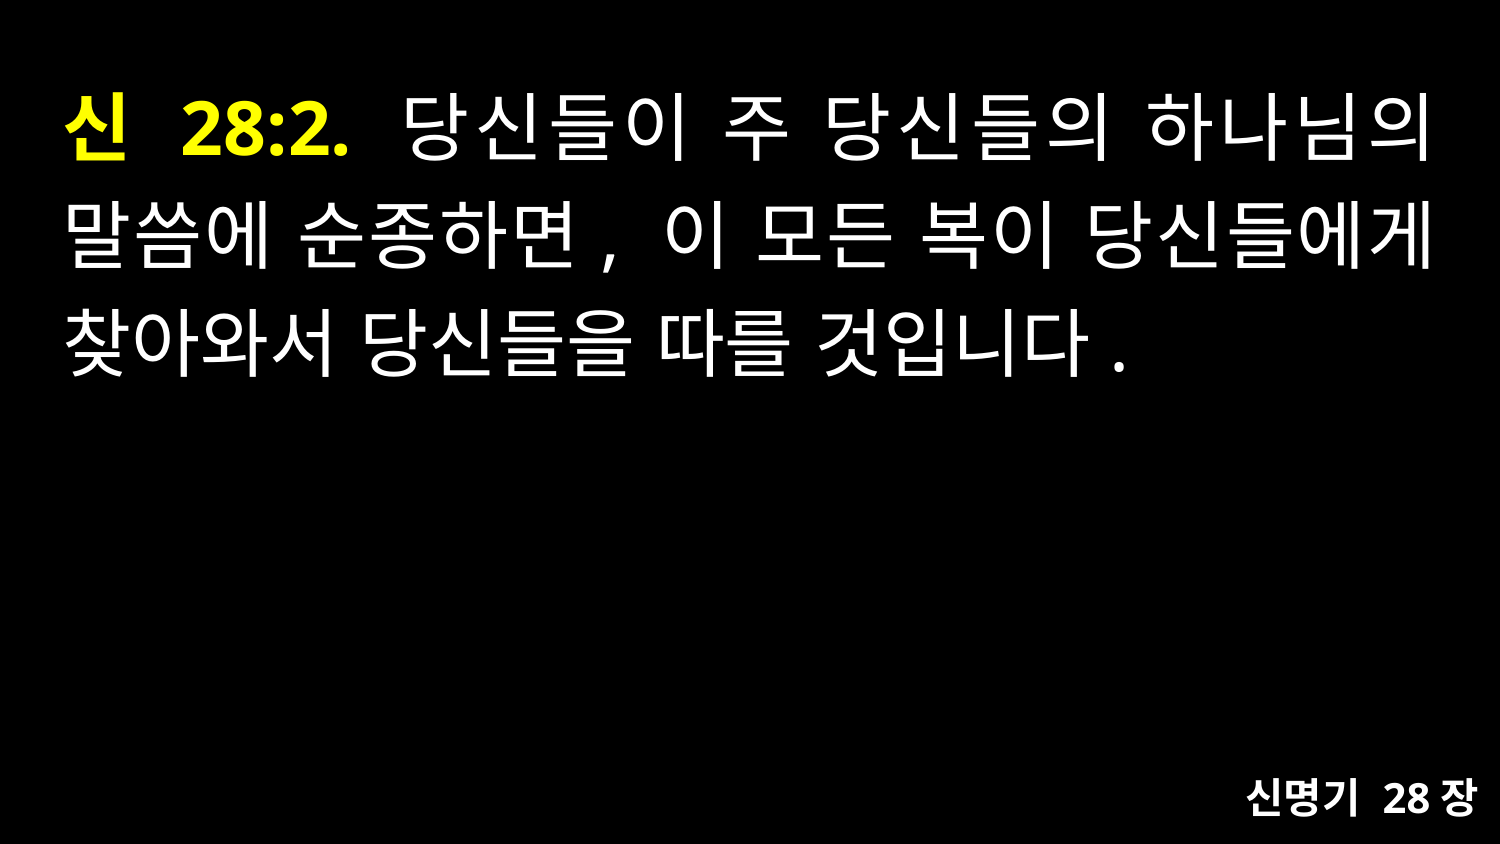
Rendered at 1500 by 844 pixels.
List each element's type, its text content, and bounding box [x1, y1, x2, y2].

title 신 28:2. 당신들이 주 당신들의 하나님의 말씀에 순종하면, 이 모든 복이 당신들에게 찾아와서 당신들을 따를 것입니다. [0, 0, 1500, 844]
subtitle 신명기 28장 [916, 770, 1500, 844]
